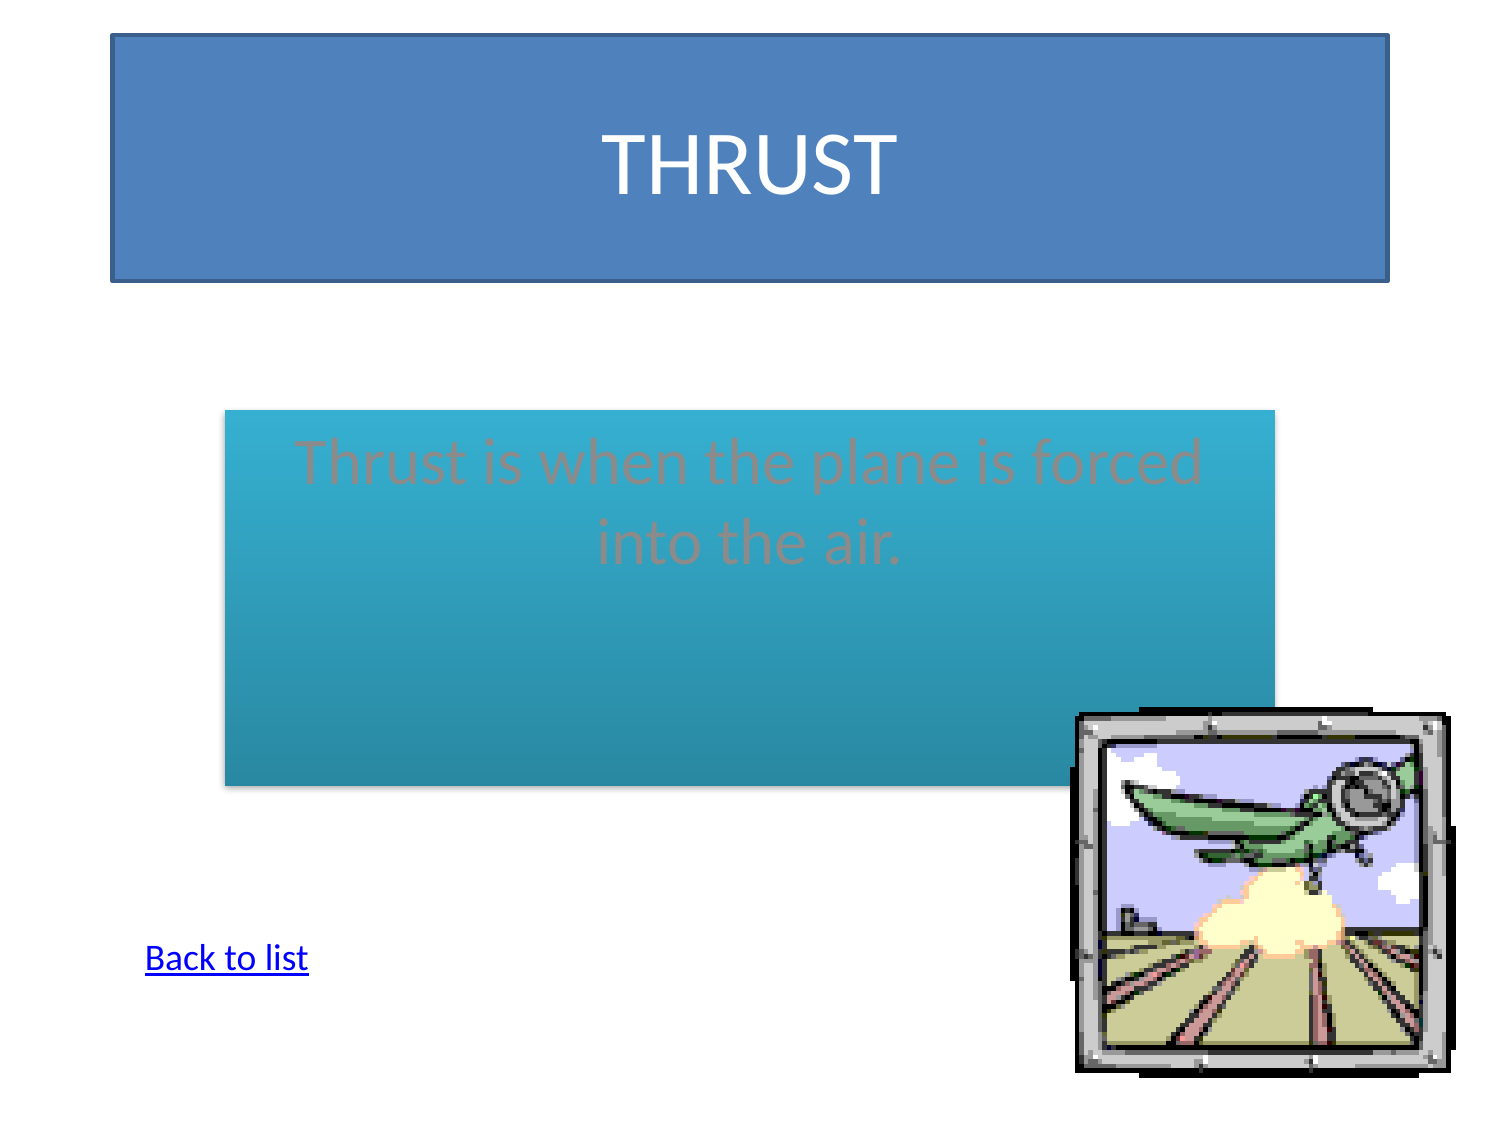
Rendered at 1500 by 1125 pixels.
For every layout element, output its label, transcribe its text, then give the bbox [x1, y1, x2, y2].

text_box Back to list [129, 925, 324, 986]
title THRUST [110, 33, 1390, 283]
subtitle Thrust is when the plane is forced into the air. [225, 410, 1275, 786]
picture [1066, 702, 1456, 1079]
